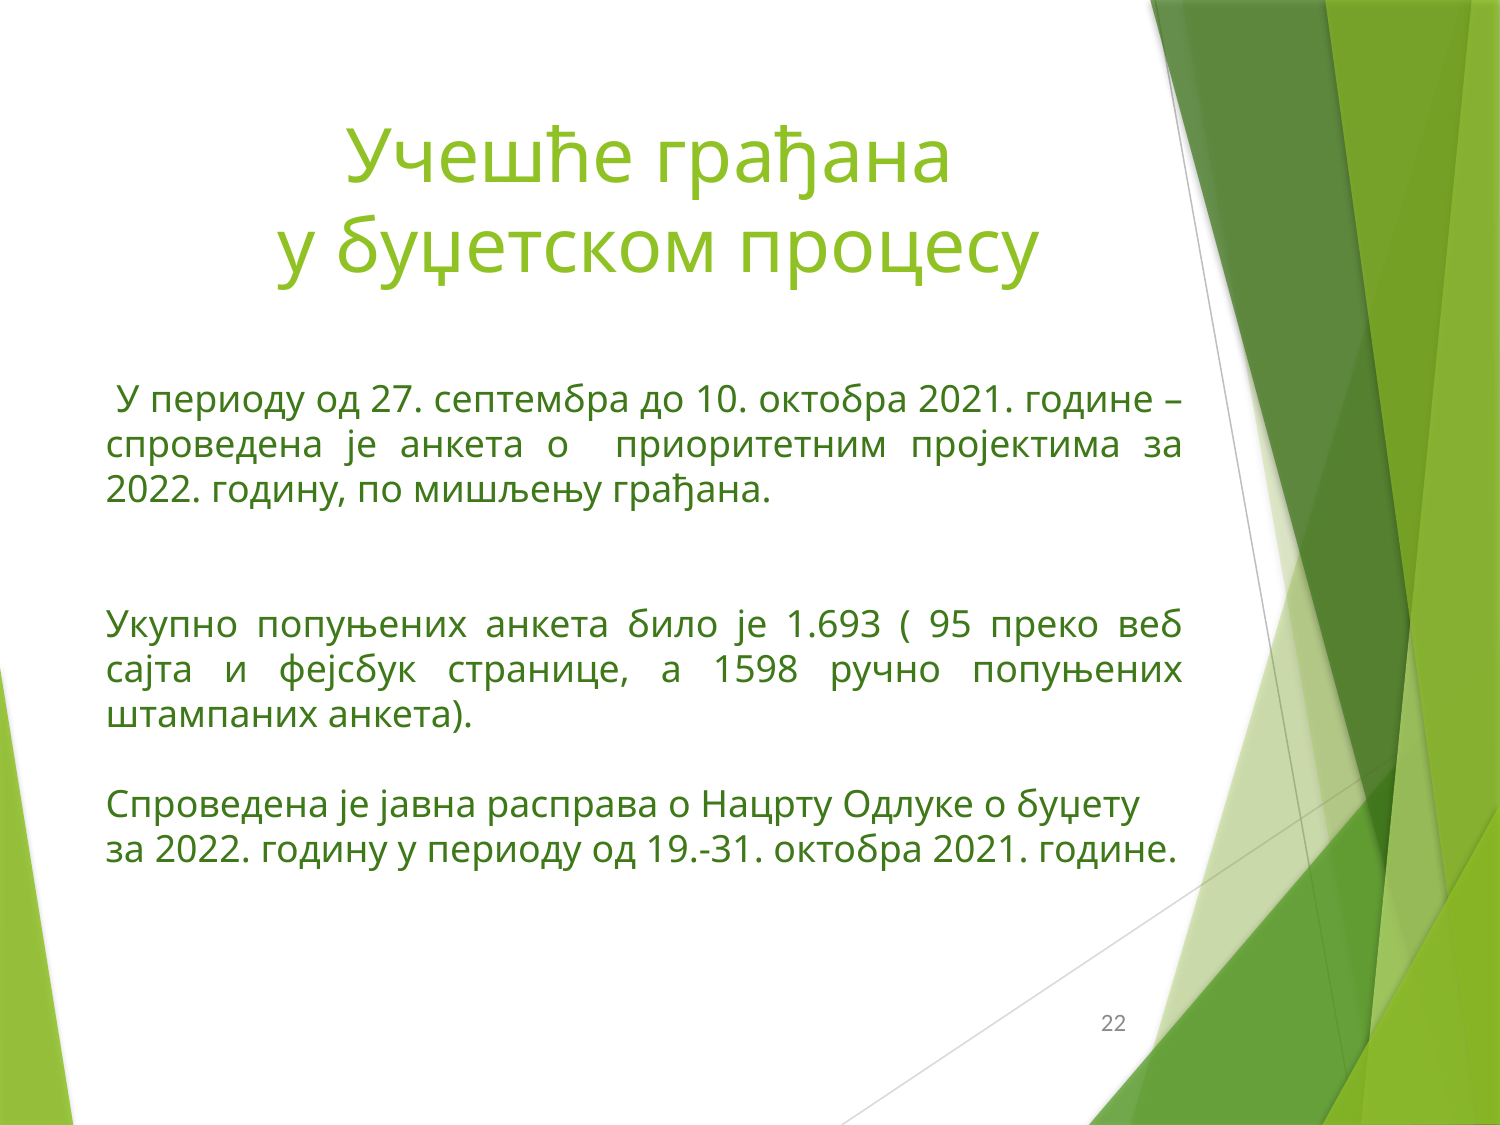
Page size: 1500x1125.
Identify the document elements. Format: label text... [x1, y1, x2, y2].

title Учешће грађана у буџетском процесу [41, 99, 1258, 317]
text_box У периоду од 27. септембра до 10. октобра 2021. године – спроведена је анкета о приоритетним пројектима за 2022. годину, по мишљењу грађана. Укупно попуњених анкета било је 1.693 ( 95 преко веб сајта и фејсбук странице, а 1598 ручно попуњених штампаних анкета). Спроведена је јавна расправа о Нацрту Одлуке о буџету за 2022. годину у периоду од 19.-31. октобра 2021. године. [90, 232, 1199, 878]
list [250, 503, 1315, 1016]
slide_number 22 [1057, 991, 1142, 1051]
